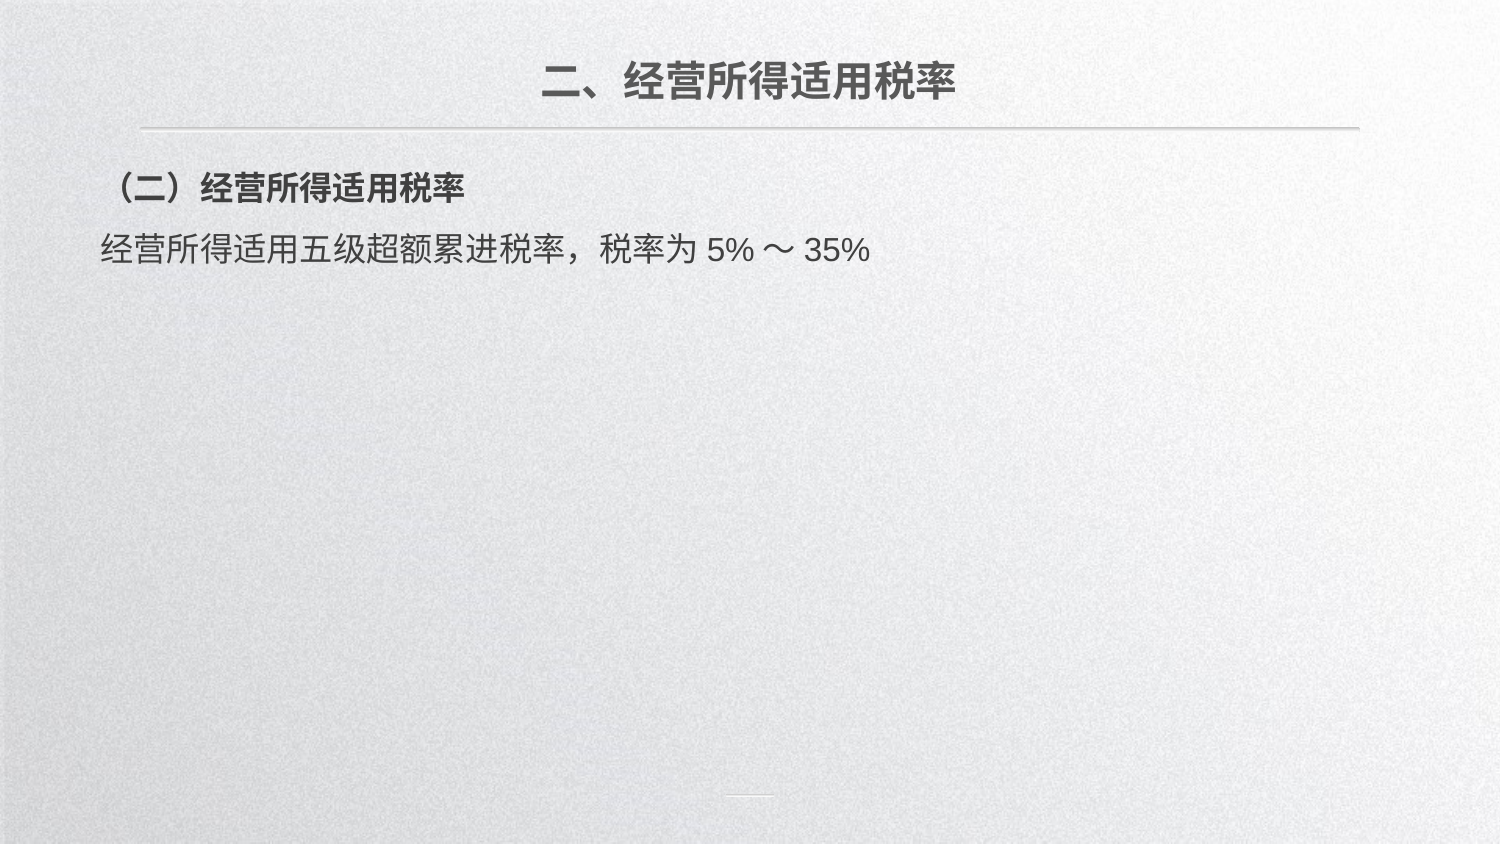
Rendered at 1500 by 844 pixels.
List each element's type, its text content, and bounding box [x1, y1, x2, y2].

picture [0, 0, 1500, 844]
text_box 二、经营所得适用税率 [459, 49, 1038, 111]
text_box （二）经营所得适用税率 经营所得适用五级超额累进税率，税率为5%～35% [100, 159, 1400, 329]
